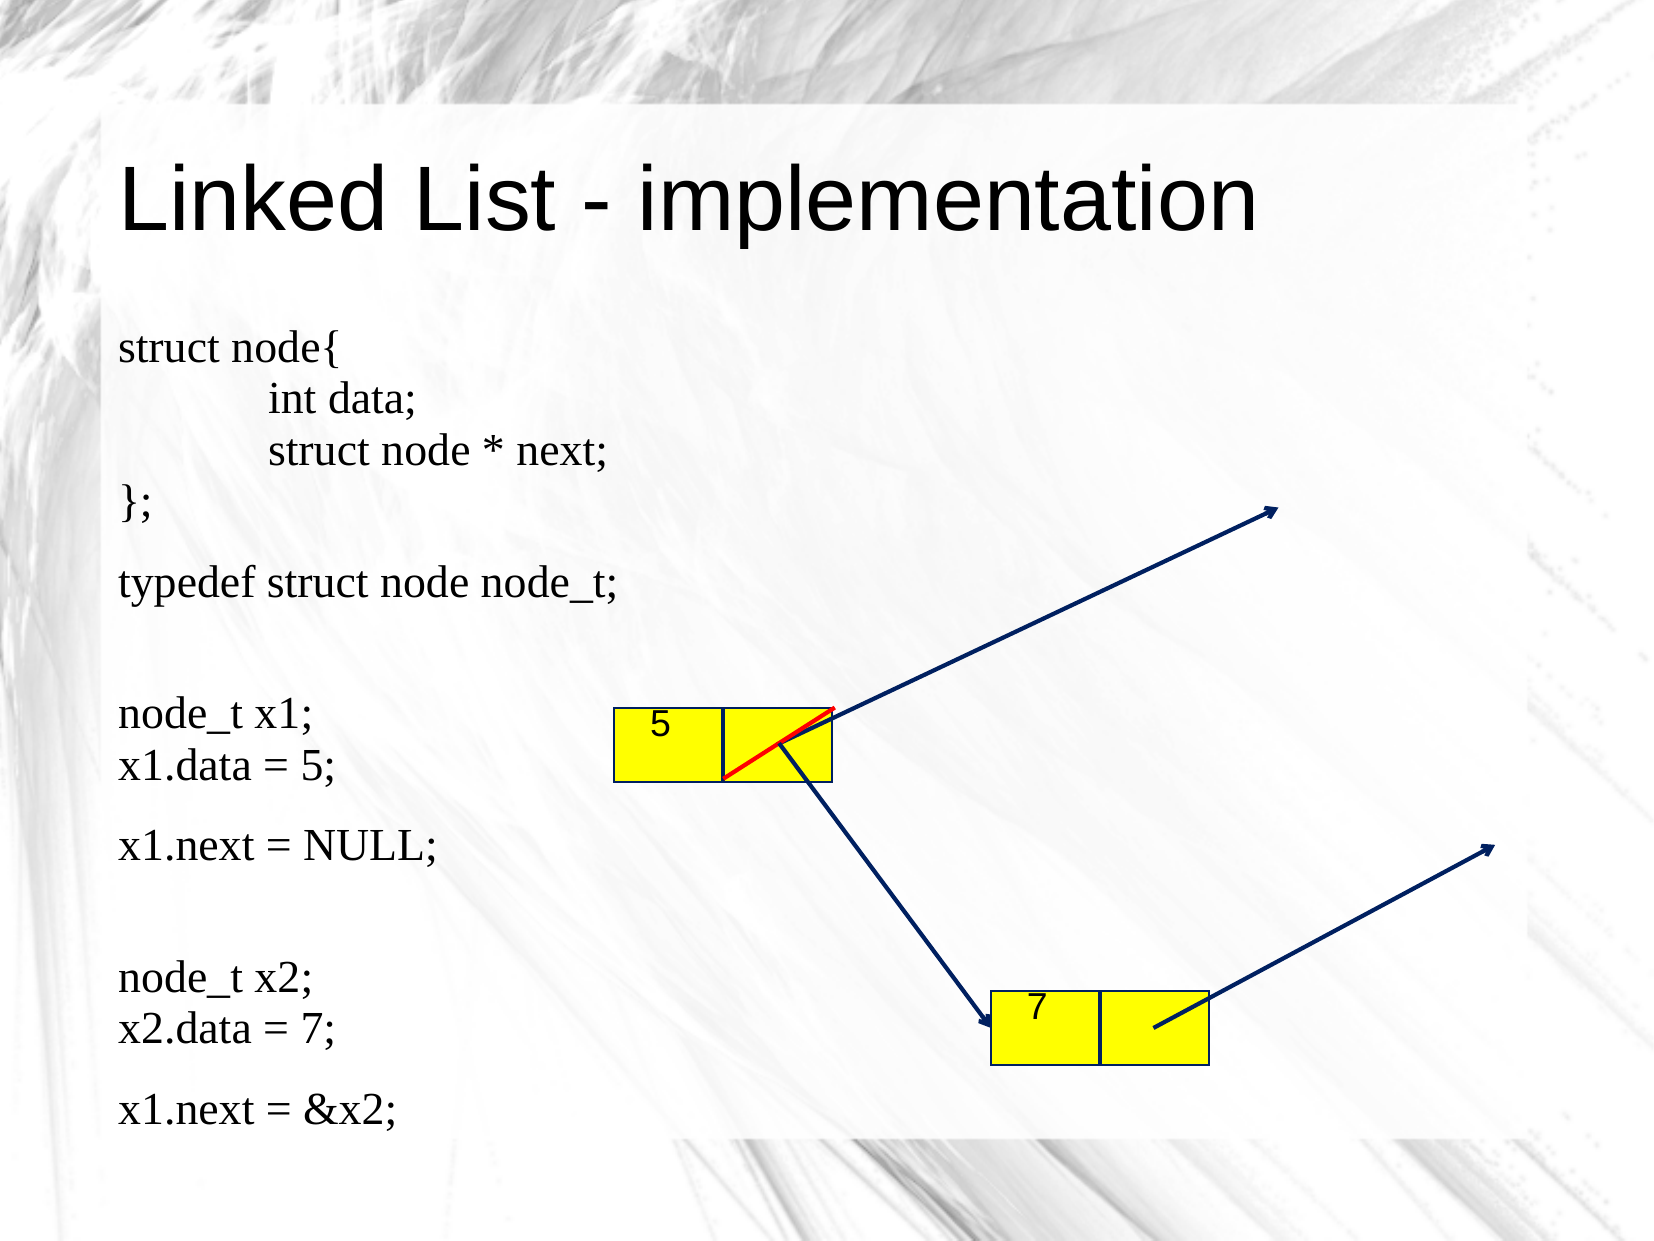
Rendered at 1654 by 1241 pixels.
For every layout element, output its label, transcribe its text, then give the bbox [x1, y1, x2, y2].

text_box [776, 507, 1279, 745]
list struct node{ int data; struct node * next; }; typedef struct node node_t; node_t x1; x1.data = 5; x1.next = NULL; node_t x2; x2.data = 7; x1.next = &x2; [118, 319, 1571, 1109]
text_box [779, 743, 991, 1028]
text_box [723, 707, 835, 779]
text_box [990, 990, 1209, 1066]
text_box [614, 707, 779, 782]
title Linked List - implementation [118, 112, 1506, 281]
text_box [1153, 844, 1496, 1028]
picture [0, 0, 1654, 1241]
